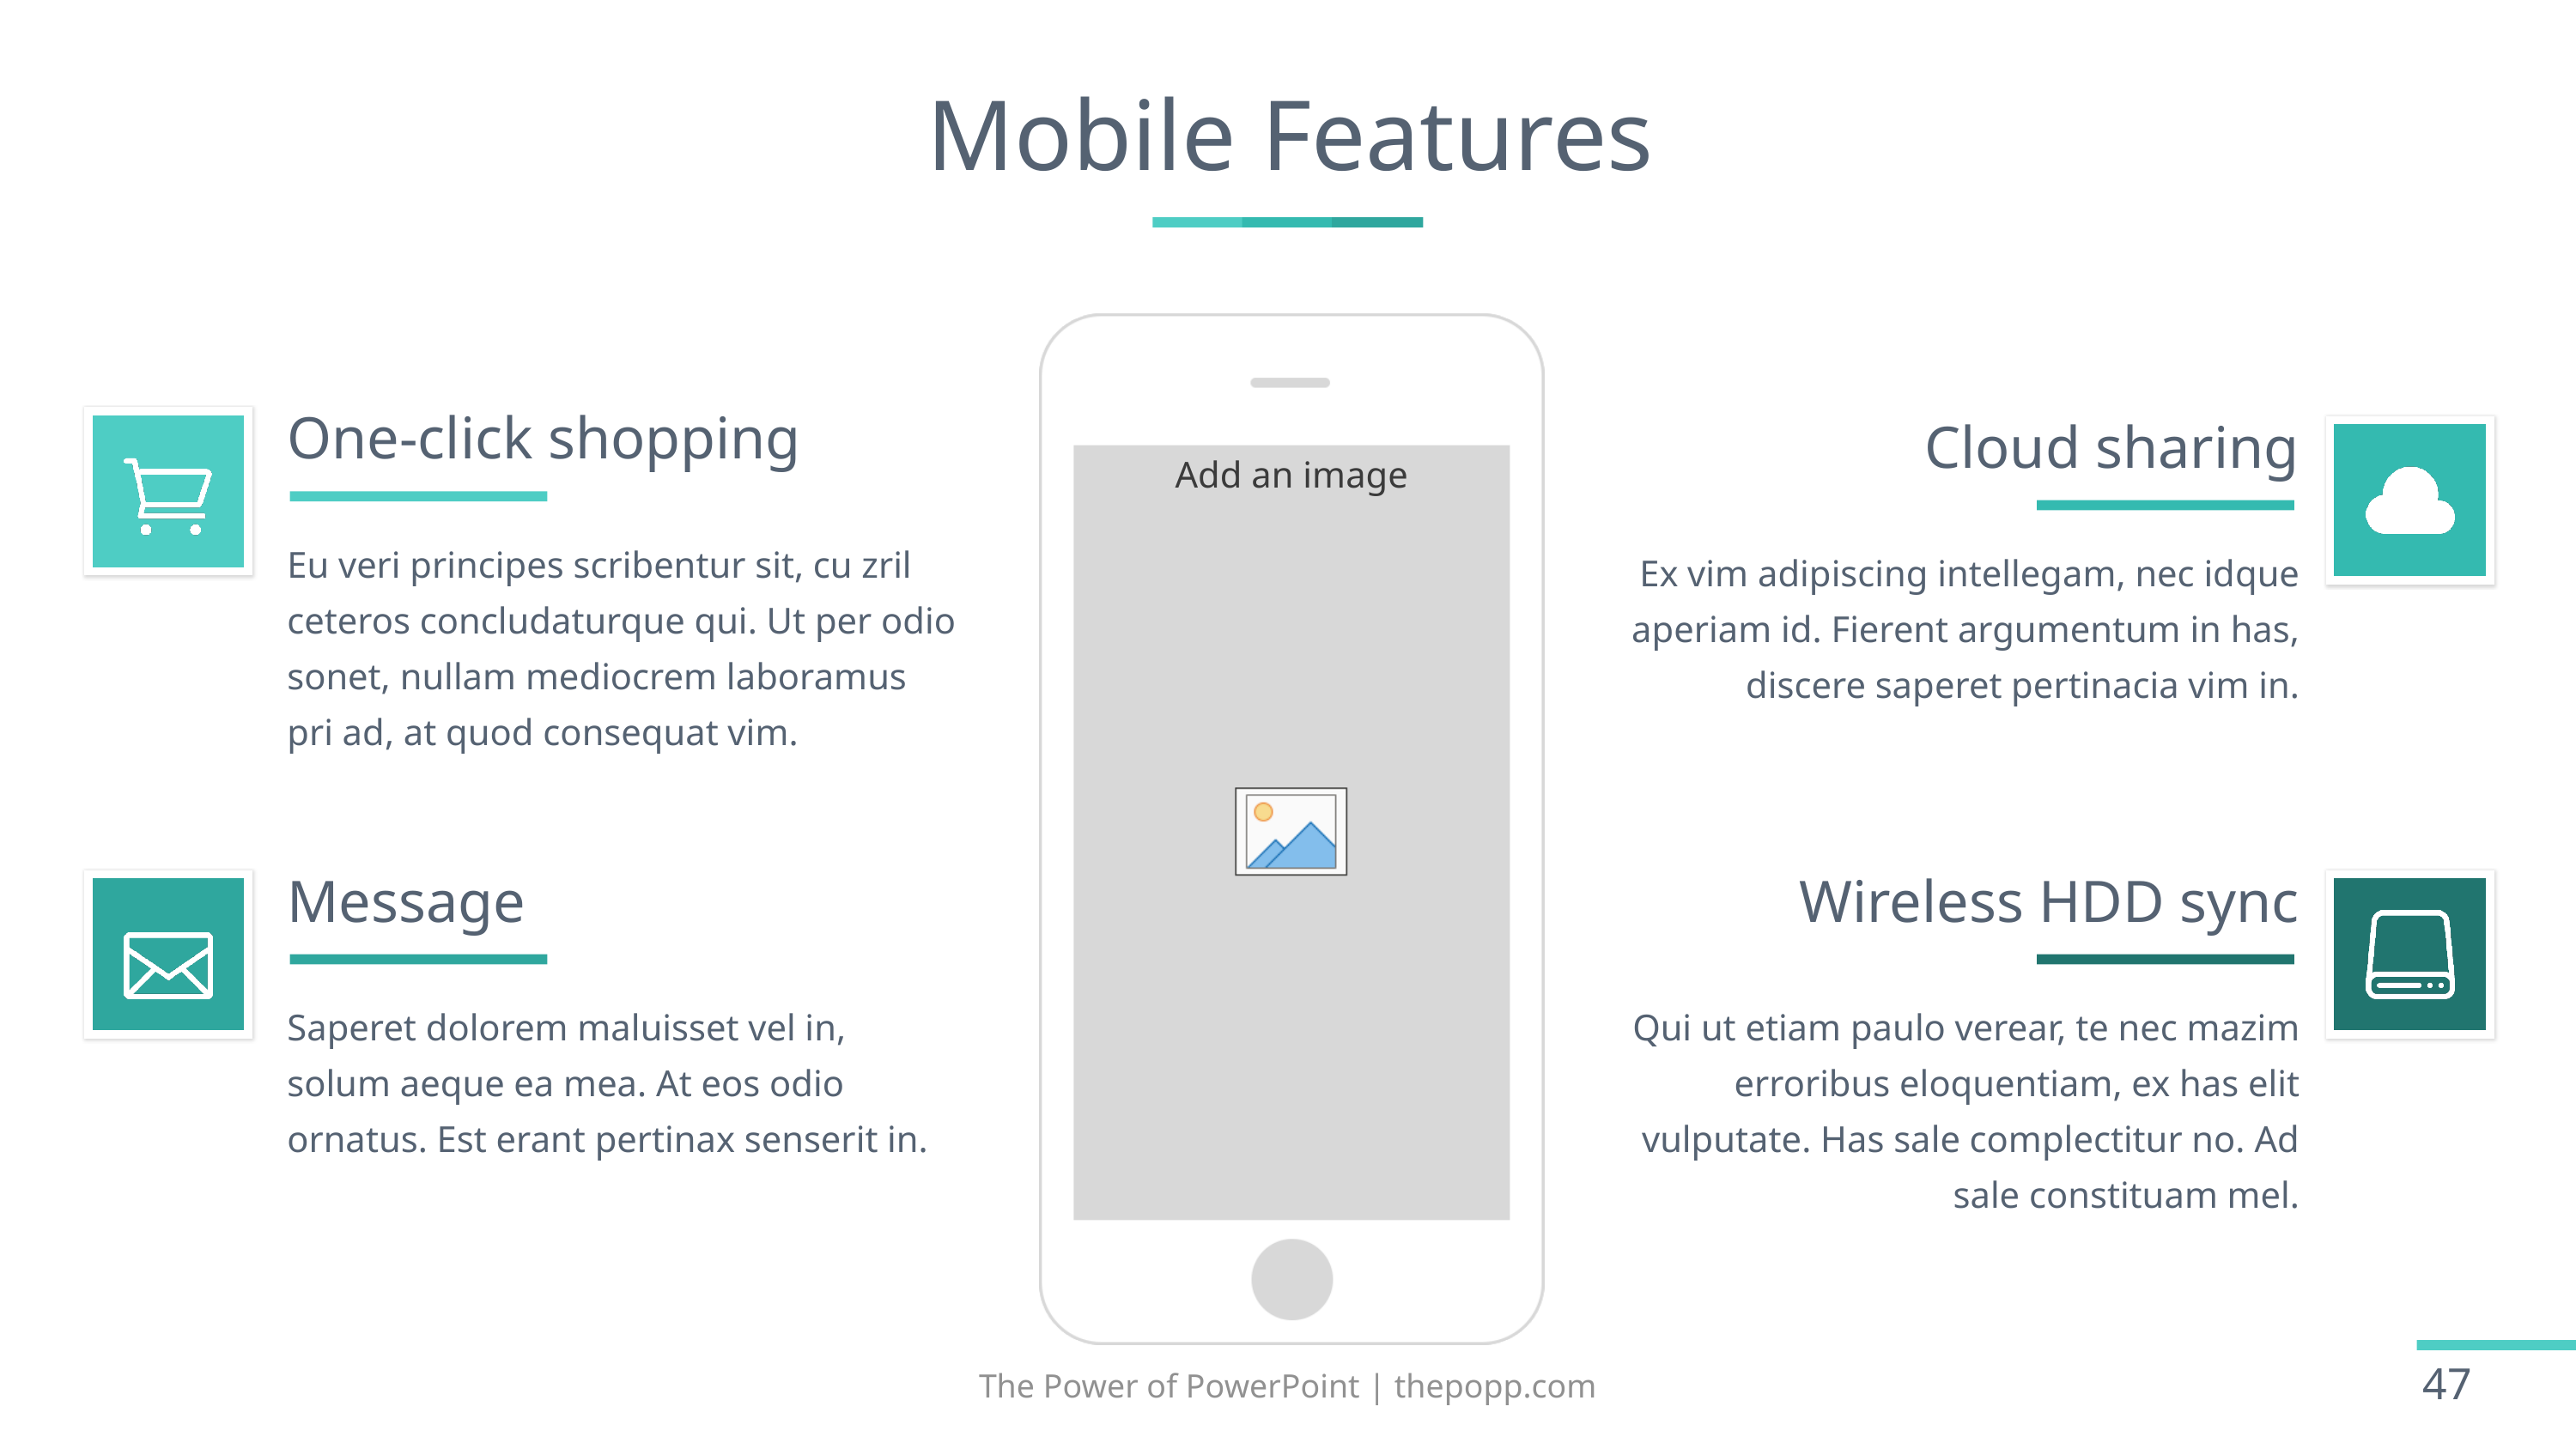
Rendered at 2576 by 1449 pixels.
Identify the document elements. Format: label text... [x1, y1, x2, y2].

list One-click shopping [274, 383, 971, 489]
picture [124, 910, 213, 999]
picture [1039, 313, 1545, 1345]
slide_number 47 [2409, 1351, 2576, 1421]
list Cloud sharing [1604, 392, 2313, 498]
list Wireless HDD sync [1604, 846, 2313, 952]
picture [2366, 910, 2455, 999]
title Mobile Features [69, 49, 2512, 230]
footer The Power of PowerPoint | thepopp.com [853, 1349, 1723, 1427]
list Saperet dolorem maluisset vel in, solum aeque ea mea. At eos odio ornatus. Est erant pertinax senserit in. [274, 985, 971, 1276]
picture [124, 446, 213, 536]
list Eu veri principes scribentur sit, cu zril ceteros concludaturque qui. Ut per odio sonet, nullam mediocrem laboramus pri ad, at quod consequat vim. [274, 523, 971, 813]
list Qui ut etiam paulo verear, te nec mazim erroribus eloquentiam, ex has elit vulputate. Has sale complectitur no. Ad sale constituam mel. [1604, 985, 2313, 1276]
list Message [274, 846, 971, 952]
list Ex vim adipiscing intellegam, nec idque aperiam id. Fierent argumentum in has, discere saperet pertinacia vim in. [1604, 531, 2313, 822]
picture [2366, 455, 2455, 545]
